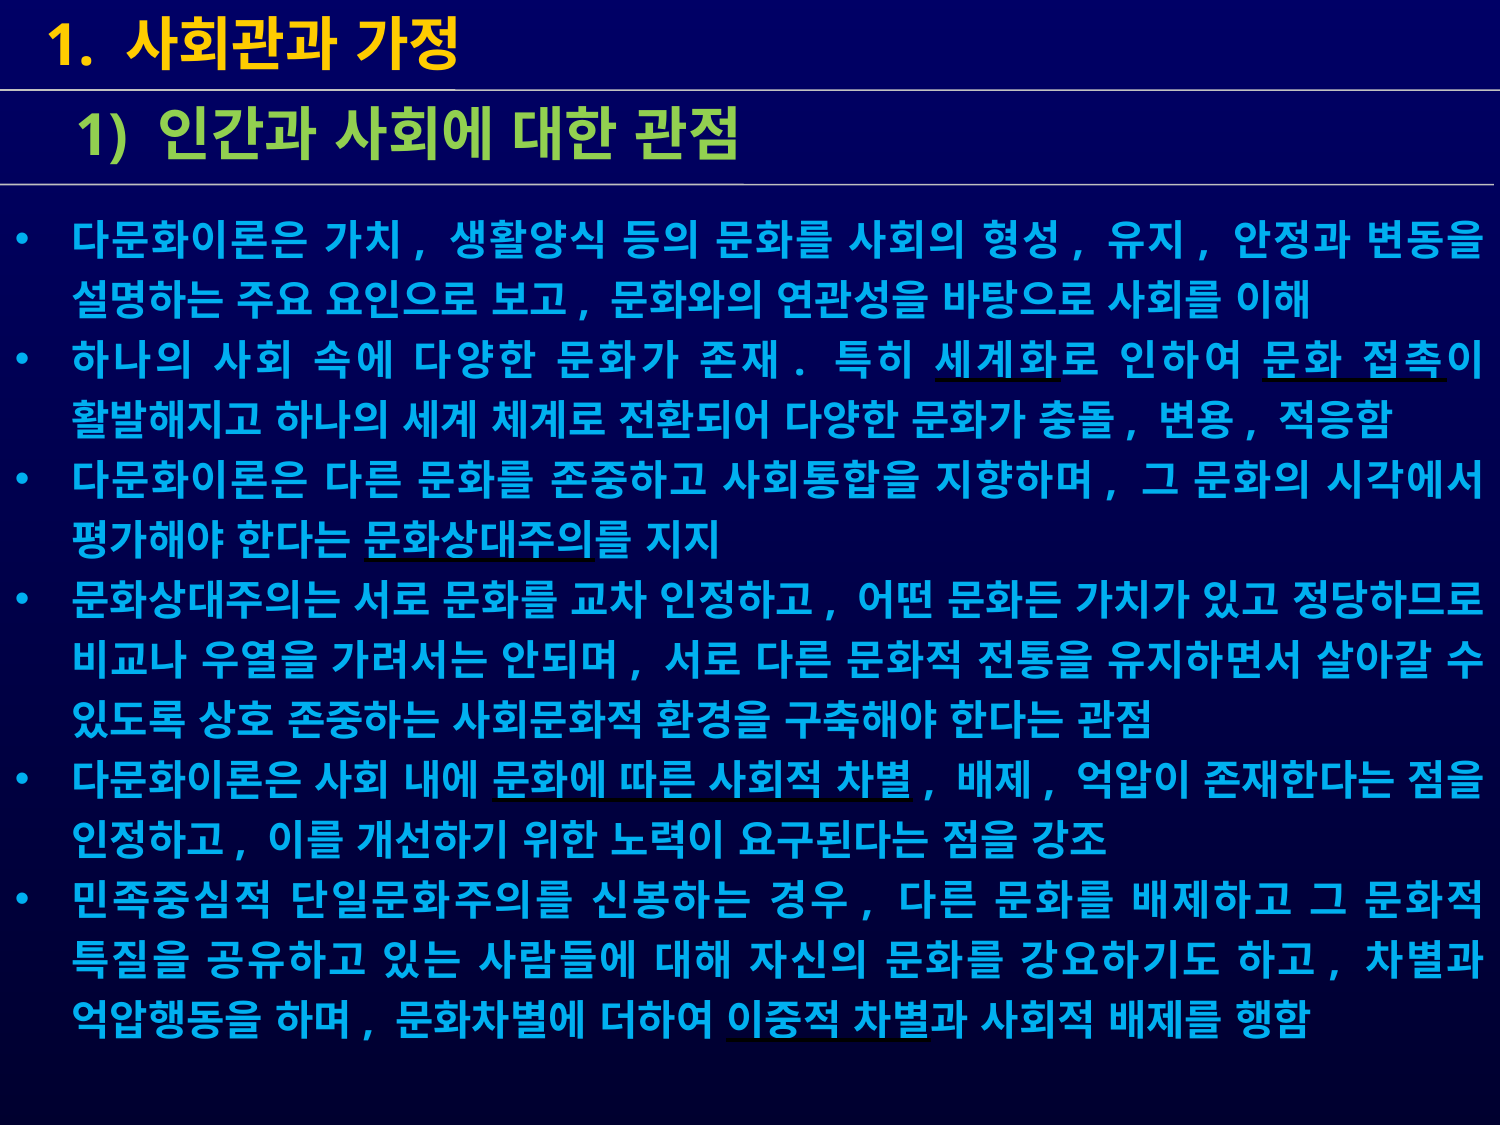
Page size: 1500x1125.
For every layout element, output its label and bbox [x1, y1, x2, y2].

text_box [0, 0, 1500, 1060]
